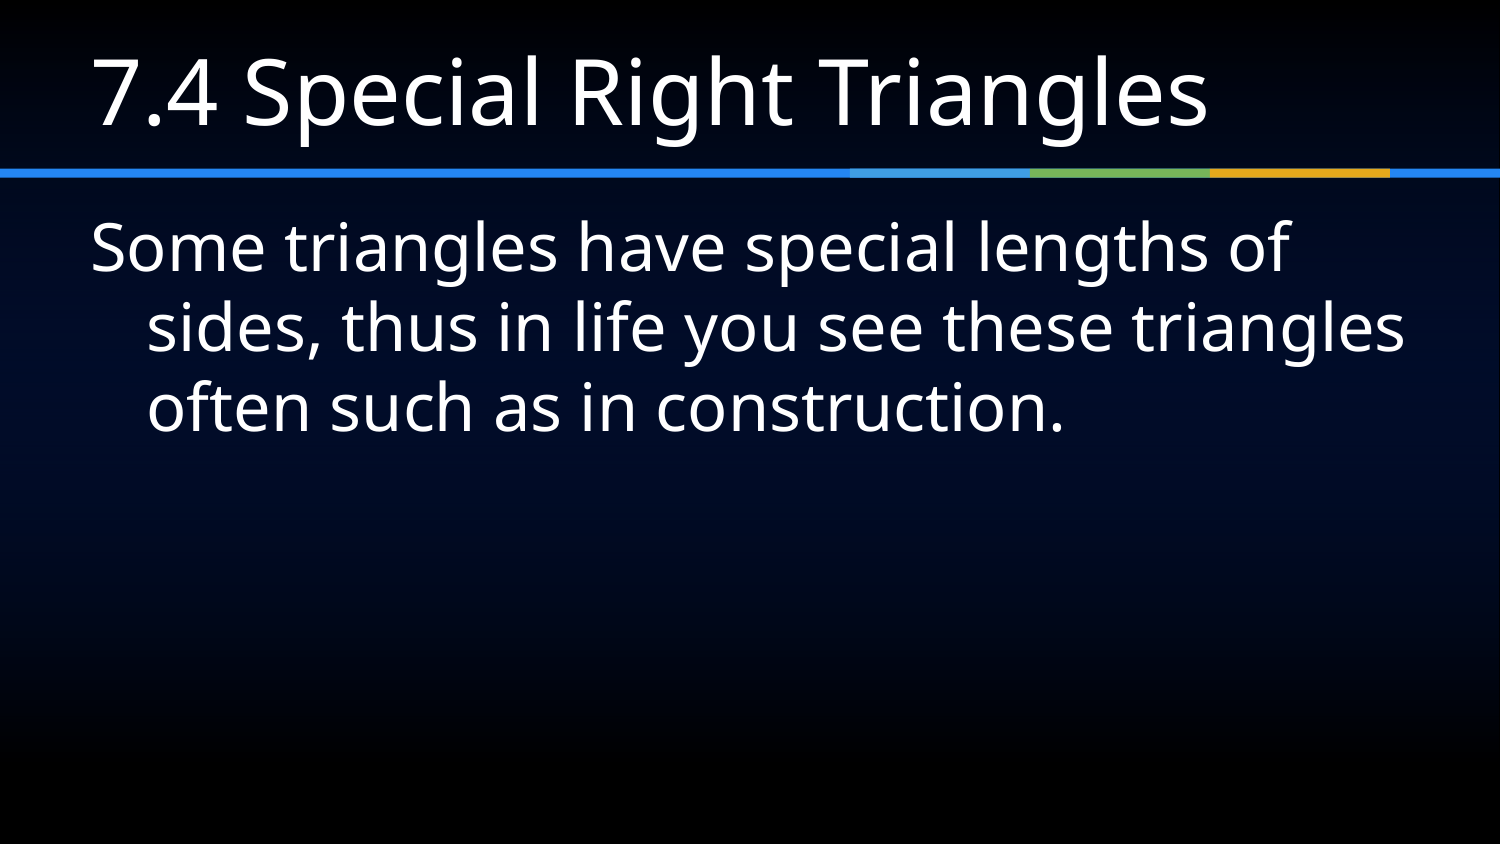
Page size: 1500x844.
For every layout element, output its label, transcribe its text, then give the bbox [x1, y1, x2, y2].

title 7.4 Special Right Triangles [75, 18, 1425, 160]
list Some triangles have special lengths of sides, thus in life you see these triangles often such as in construction. [75, 196, 1425, 754]
